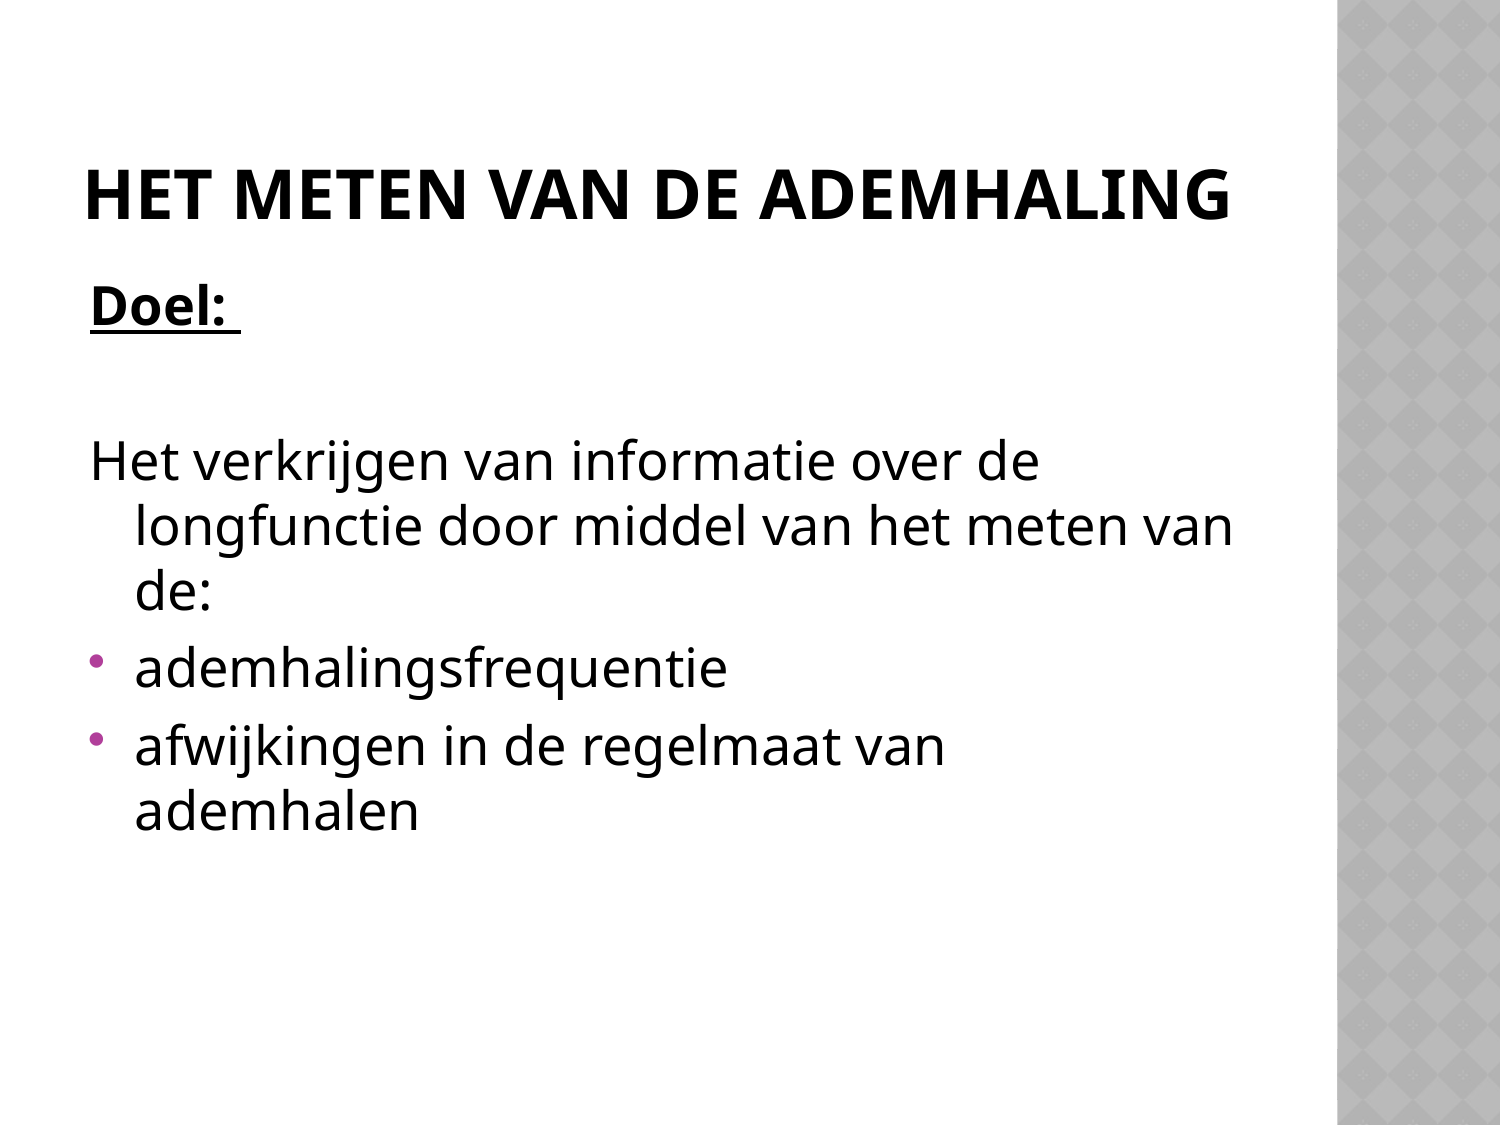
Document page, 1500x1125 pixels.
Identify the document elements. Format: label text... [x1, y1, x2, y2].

list Doel: Het verkrijgen van informatie over de longfunctie door middel van het meten van de: ademhalingsfrequentie afwijkingen in de regelmaat van ademhalen [75, 264, 1263, 1059]
title Het meten van de ademhaling [75, 52, 1263, 240]
